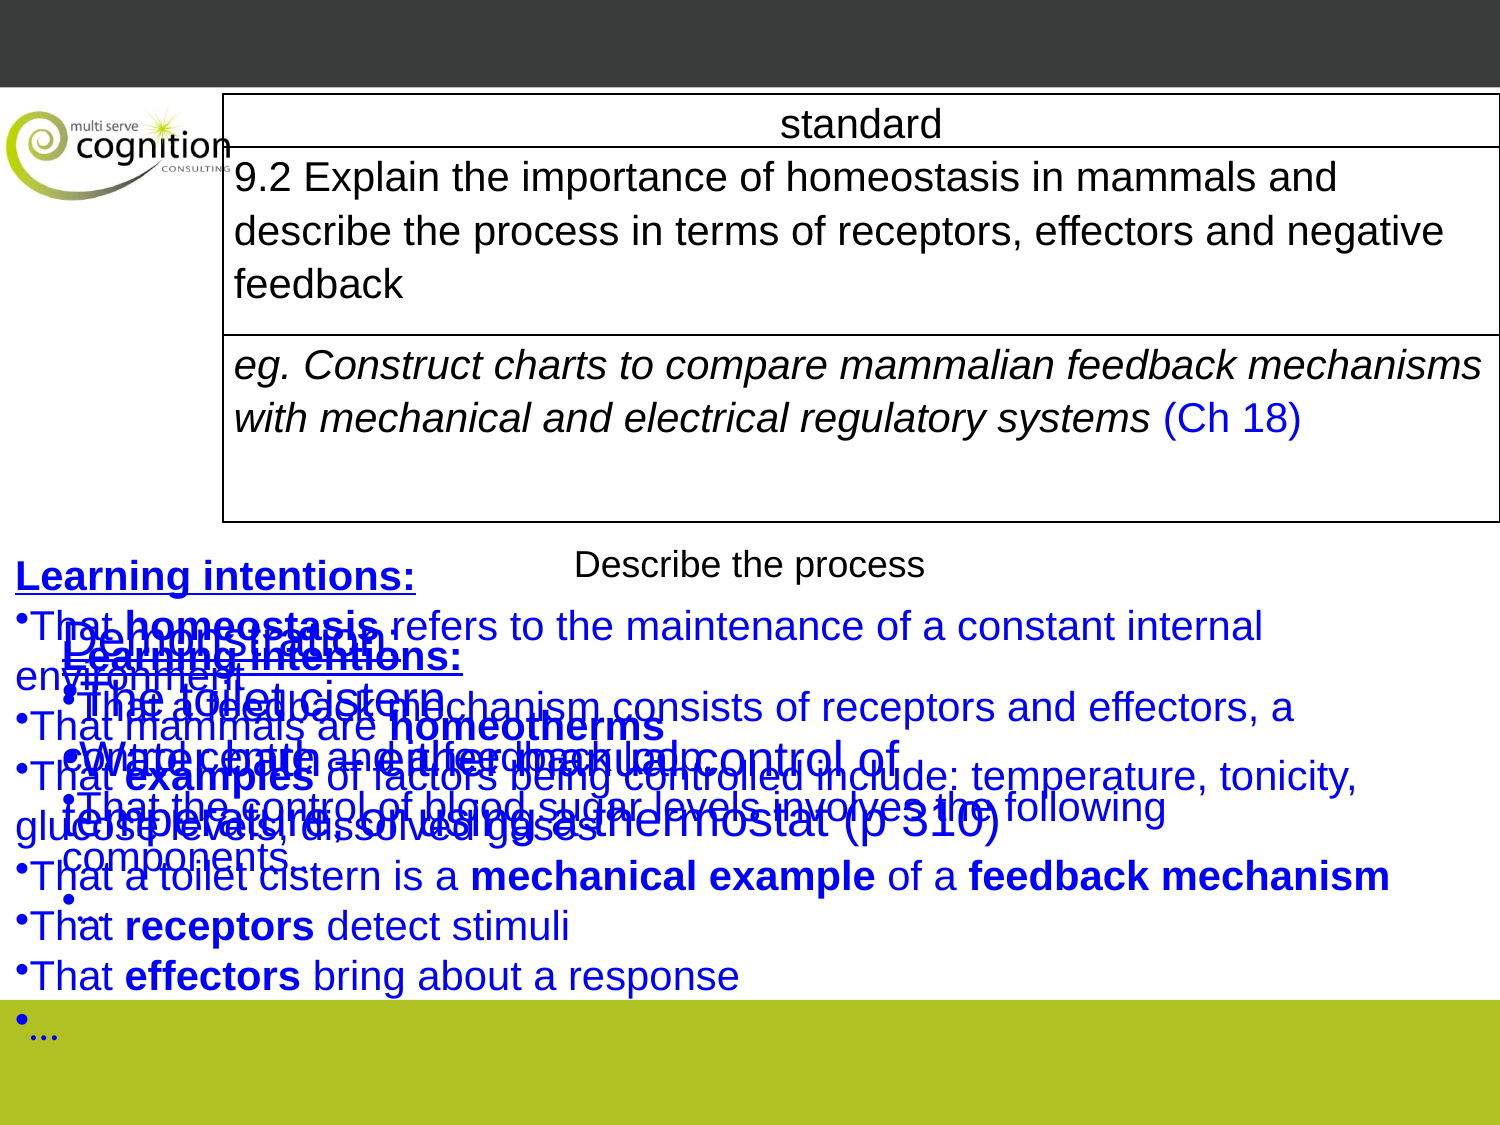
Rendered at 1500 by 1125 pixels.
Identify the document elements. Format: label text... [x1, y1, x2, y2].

table_cell eg. Construct charts to compare mammalian feedback mechanisms with mechanical and electrical regulatory systems (Ch 18) [224, 336, 1499, 521]
table_cell 9.2 Explain the importance of homeostasis in mammals and describe the process in terms of receptors, effectors and negative feedback [224, 148, 1499, 334]
table_header standard [224, 95, 1499, 146]
text_box Describe the process [559, 532, 941, 592]
text_box Learning intentions: That homeostasis refers to the maintenance of a constant internal environment That mammals are homeotherms That examples of factors being controlled include: temperature, tonicity, glucose levels, dissolved gases That a toilet cistern is a mechanical example of a feedback mechanism That receptors detect stimuli That effectors bring about a response … [0, 541, 1453, 1057]
text_box Learning intentions: That a feedback mechanism consists of receptors and effectors, a control centre and a feedback loop. That the control of blood sugar levels involves the following components… … [46, 621, 1442, 937]
picture [0, 101, 222, 207]
